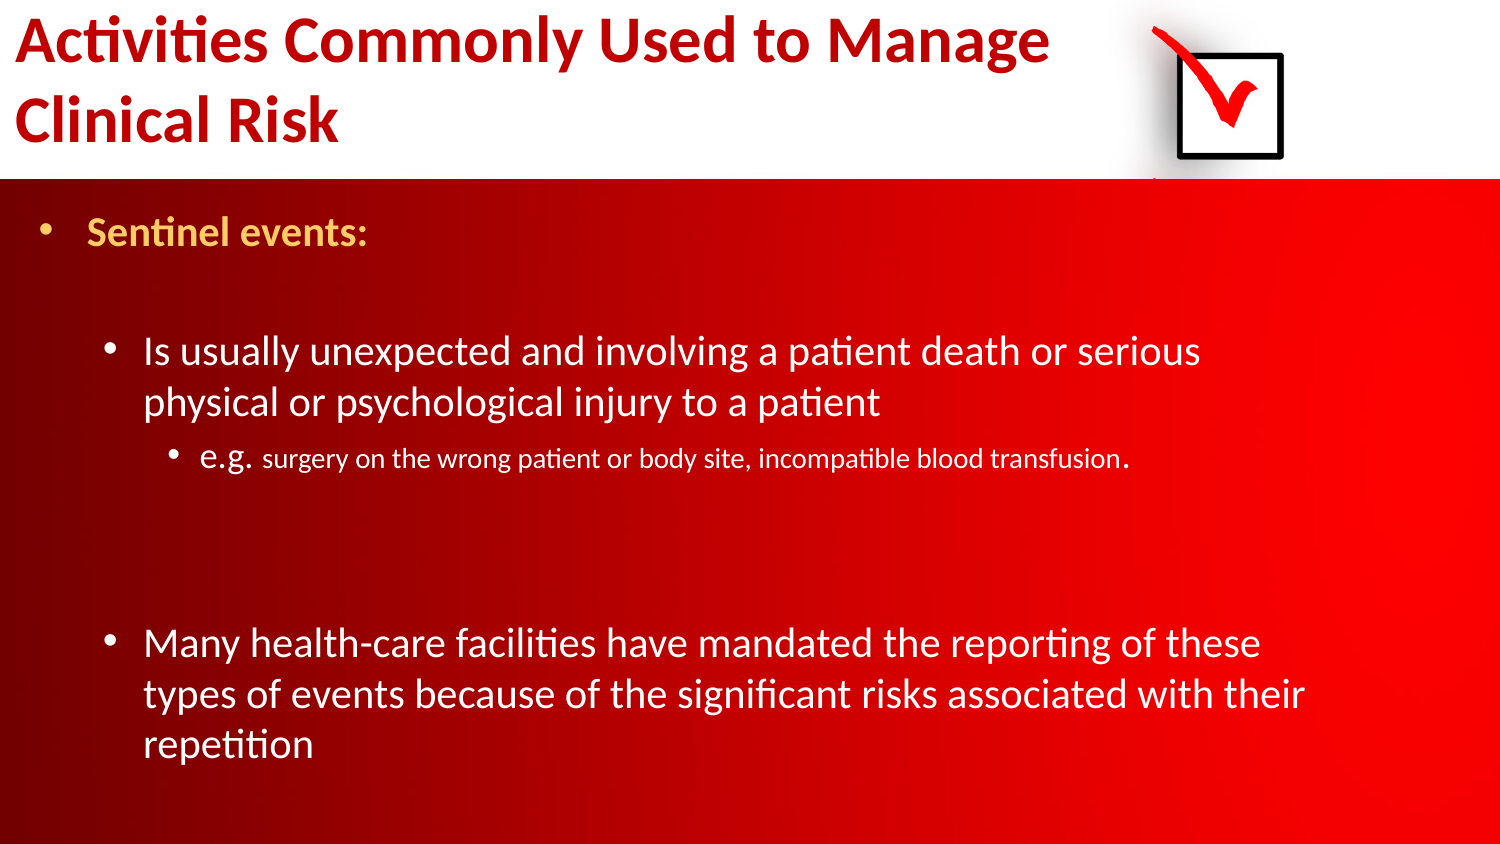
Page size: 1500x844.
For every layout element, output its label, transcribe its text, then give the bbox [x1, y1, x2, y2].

title Activities Commonly Used to Manage Clinical Risk [0, 0, 1226, 151]
list Sentinel events: Is usually unexpected and involving a patient death or serious physical or psychological injury to a patient e.g. surgery on the wrong patient or body site, incompatible blood transfusion. Many health-care facilities have mandated the reporting of these types of events because of the significant risks associated with their repetition [23, 196, 1344, 782]
picture [0, 0, 1500, 844]
